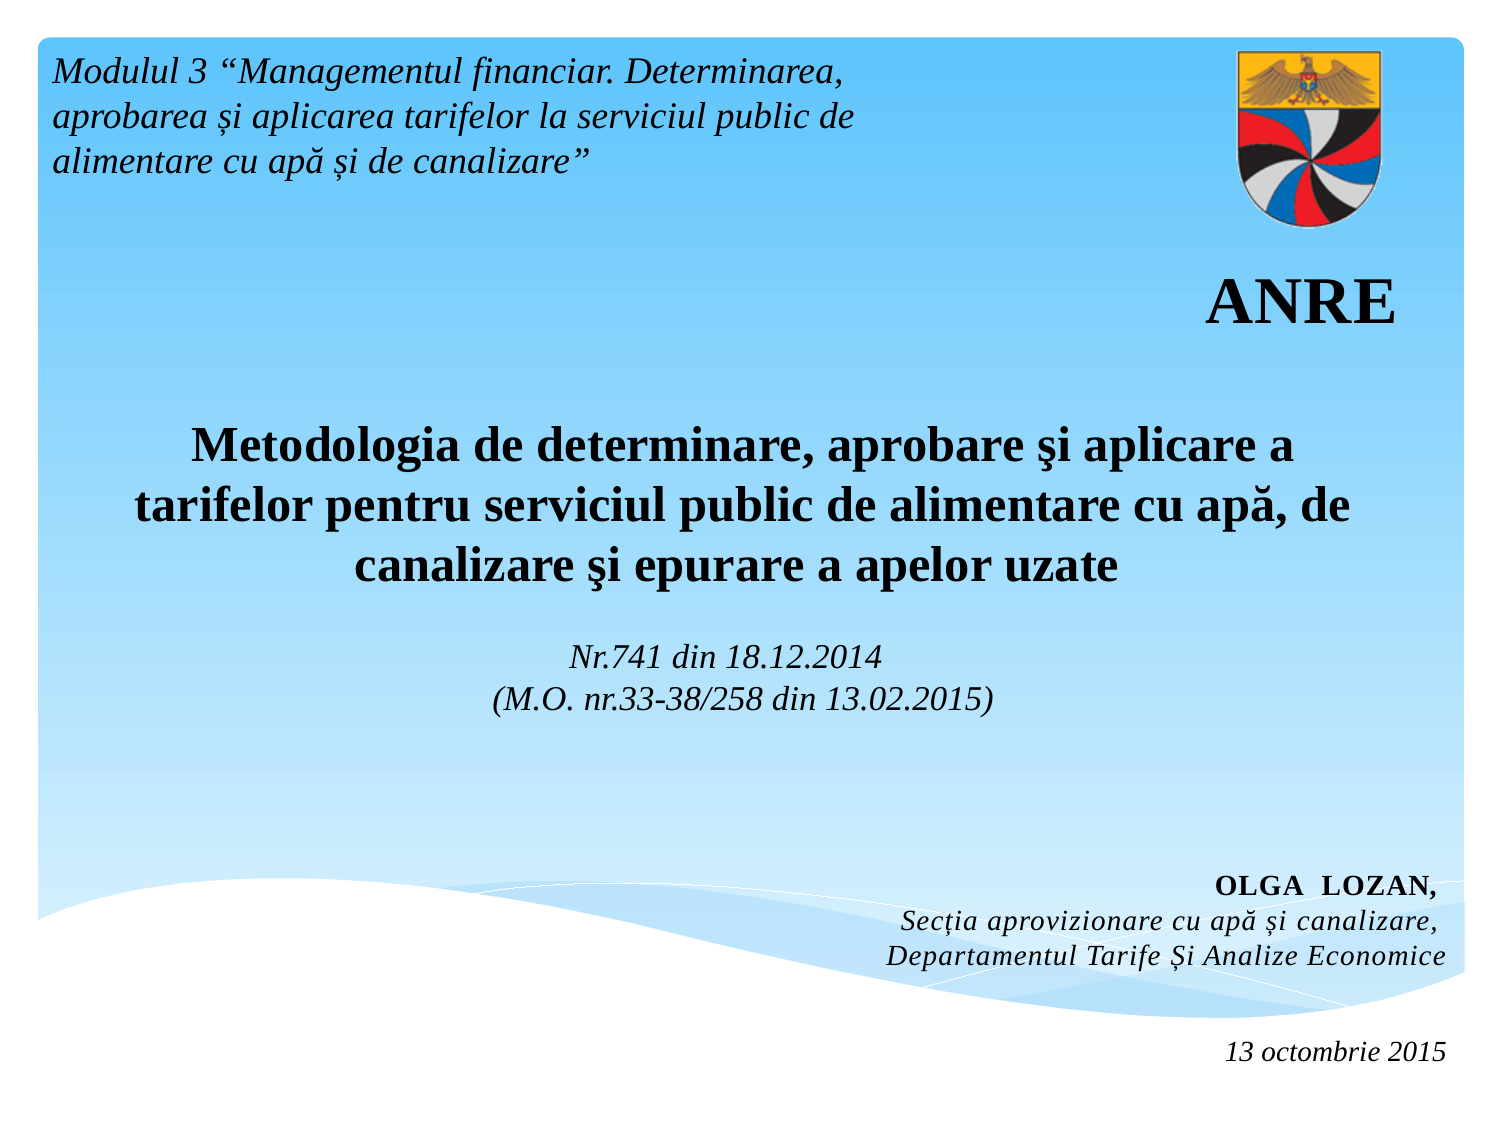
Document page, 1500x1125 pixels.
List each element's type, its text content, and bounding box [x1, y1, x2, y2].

text_box 13 octombrie 2015 [1209, 1024, 1462, 1075]
text_box ANRE [1178, 249, 1425, 345]
title Metodologia de determinare, aprobare şi aplicare a tarifelor pentru serviciul public de alimentare cu apă, de canalizare şi epurare a apelor uzate Nr.741 din 18.12.2014 (M.O. nr.33-38/258 din 13.02.2015) [99, 399, 1388, 725]
text_box Olga LOZAN, Secția aprovizionare cu apă și canalizare, Departamentul Tarife Și Analize Economice [871, 858, 1461, 979]
picture [1224, 37, 1388, 240]
text_box Modulul 3 “Managementul financiar. Determinarea, aprobarea și aplicarea tarifelor la serviciul public de alimentare cu apă și de canalizare” [37, 38, 888, 189]
